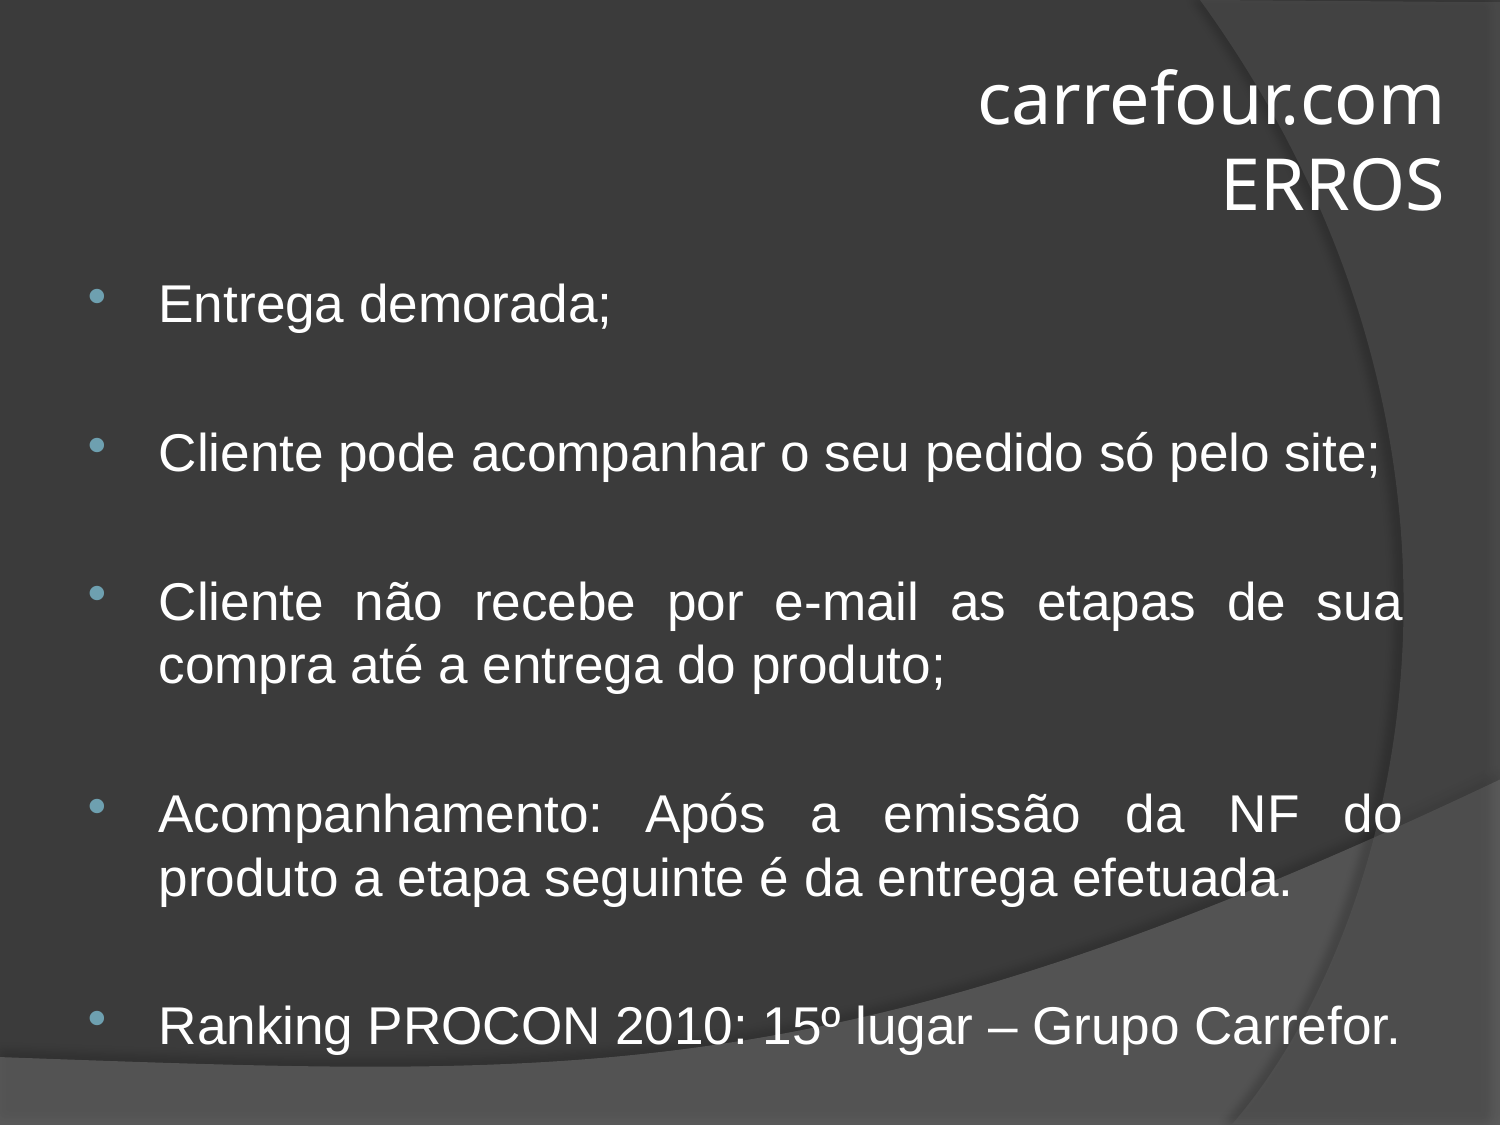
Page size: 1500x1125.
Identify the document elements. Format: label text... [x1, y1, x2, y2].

list Entrega demorada; Cliente pode acompanhar o seu pedido só pelo site; Cliente não recebe por e-mail as etapas de sua compra até a entrega do produto; Acompanhamento: Após a emissão da NF do produto a etapa seguinte é da entrega efetuada. Ranking PROCON 2010: 15º lugar – Grupo Carrefor. [75, 262, 1418, 1090]
title carrefour.com ERROS [228, 45, 1454, 233]
